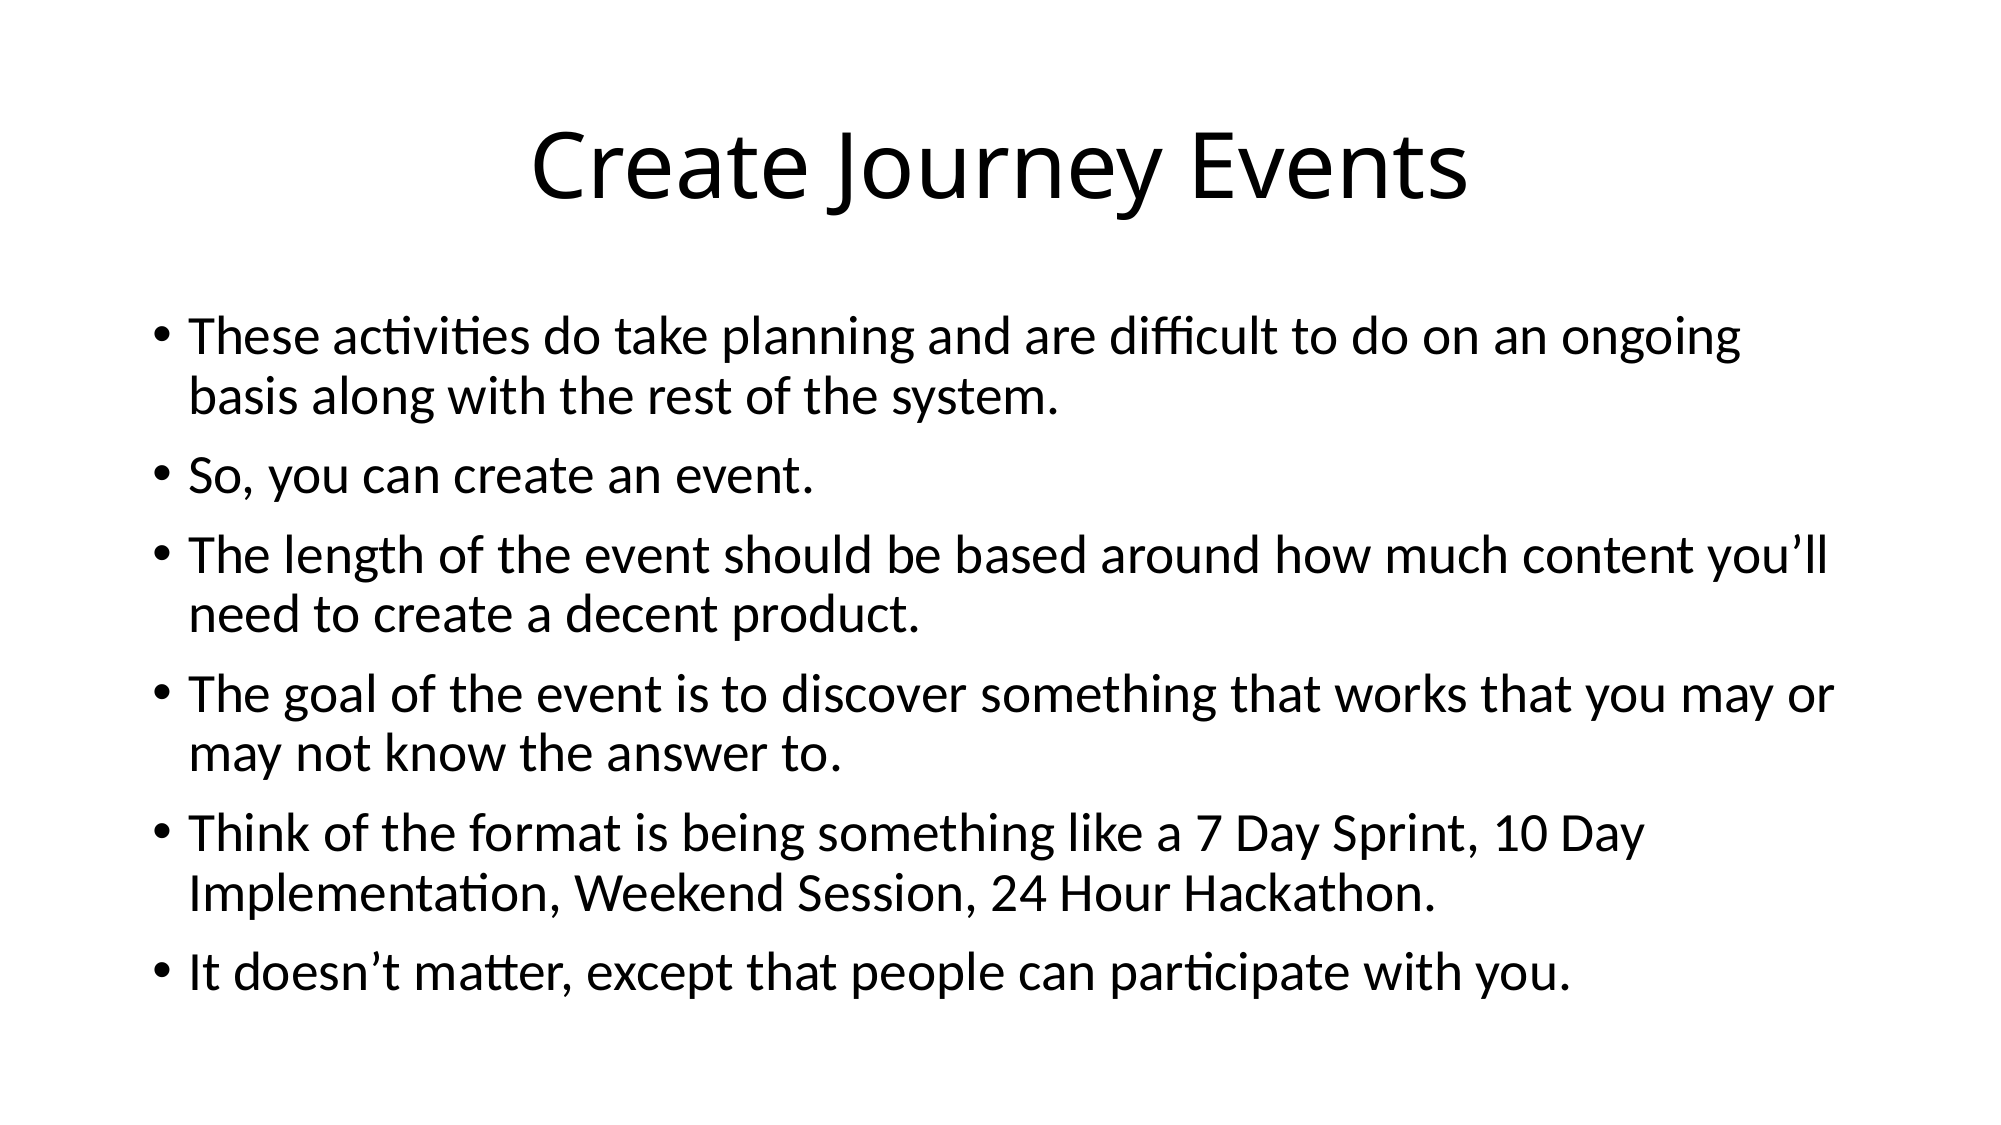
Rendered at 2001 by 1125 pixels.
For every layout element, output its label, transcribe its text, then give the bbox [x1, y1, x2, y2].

list These activities do take planning and are difficult to do on an ongoing basis along with the rest of the system. So, you can create an event. The length of the event should be based around how much content you’ll need to create a decent product. The goal of the event is to discover something that works that you may or may not know the answer to. Think of the format is being something like a 7 Day Sprint, 10 Day Implementation, Weekend Session, 24 Hour Hackathon. It doesn’t matter, except that people can participate with you. [137, 299, 1863, 1014]
title Create Journey Events [137, 59, 1863, 278]
